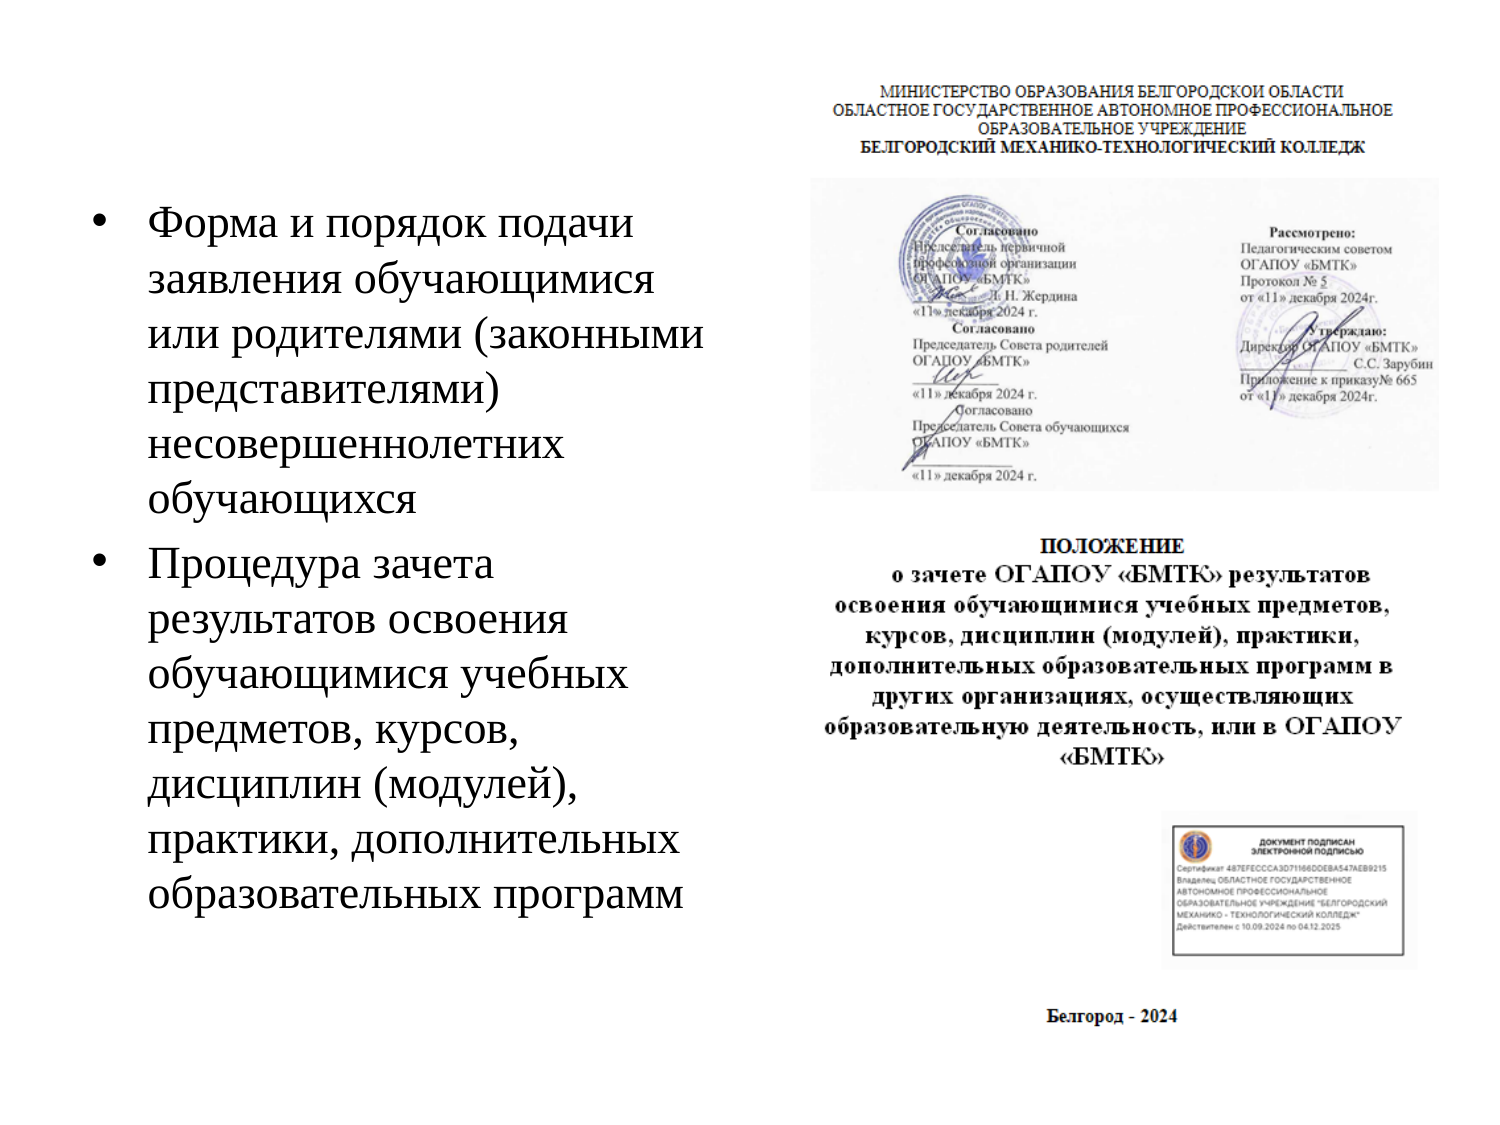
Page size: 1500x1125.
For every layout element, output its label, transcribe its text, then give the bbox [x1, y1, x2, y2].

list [737, 42, 1439, 1062]
list Форма и порядок подачи заявления обучающимися или родителями (законными представителями) несовершеннолетних обучающихся Процедура зачета результатов освоения обучающимися учебных предметов, курсов, дисциплин (модулей), практики, дополнительных образовательных программ [76, 184, 732, 927]
